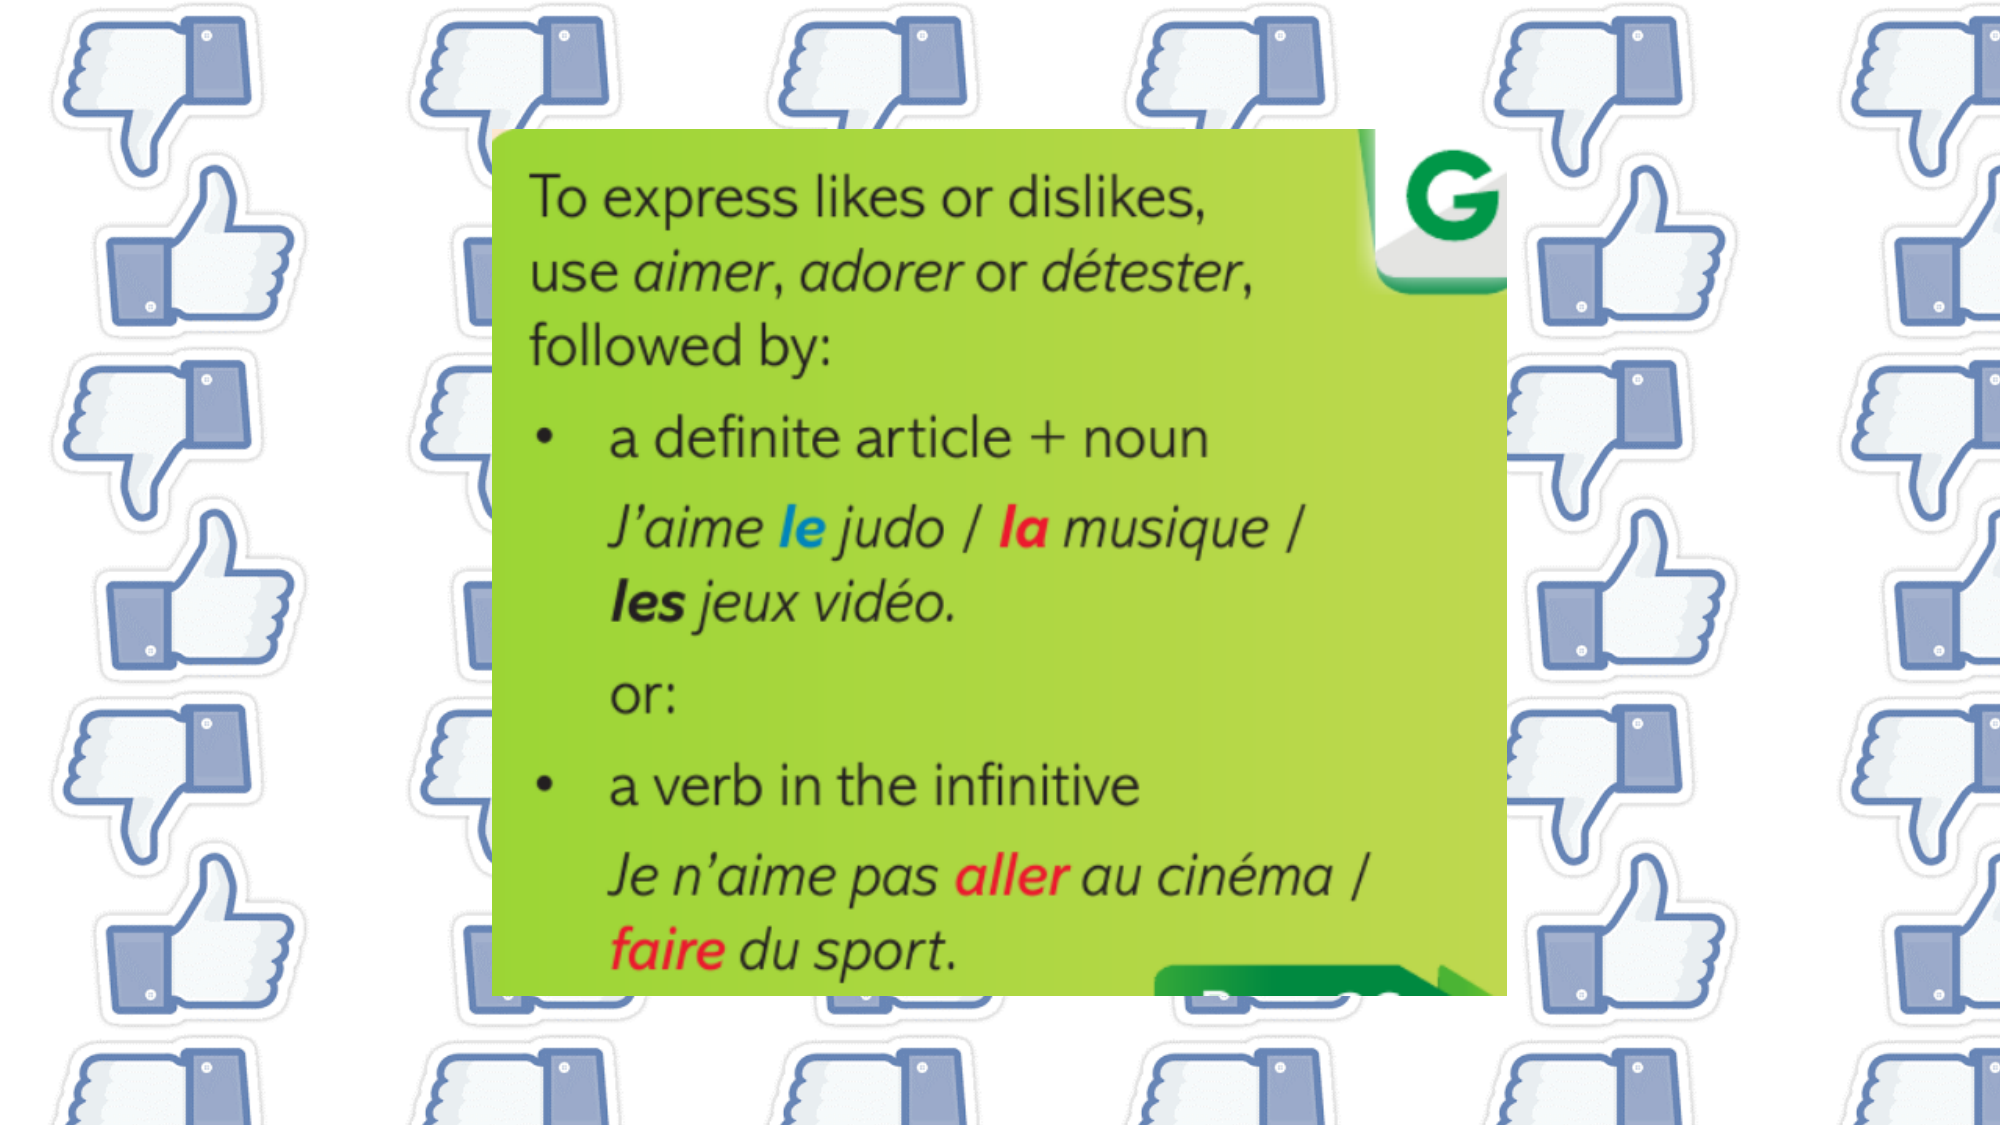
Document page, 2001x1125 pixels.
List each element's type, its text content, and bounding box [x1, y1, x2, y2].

picture [492, 129, 1508, 996]
text_box Learning Intent: To use infinitives and definite articles to give personal opinions. [0, 0, 2000, 1125]
